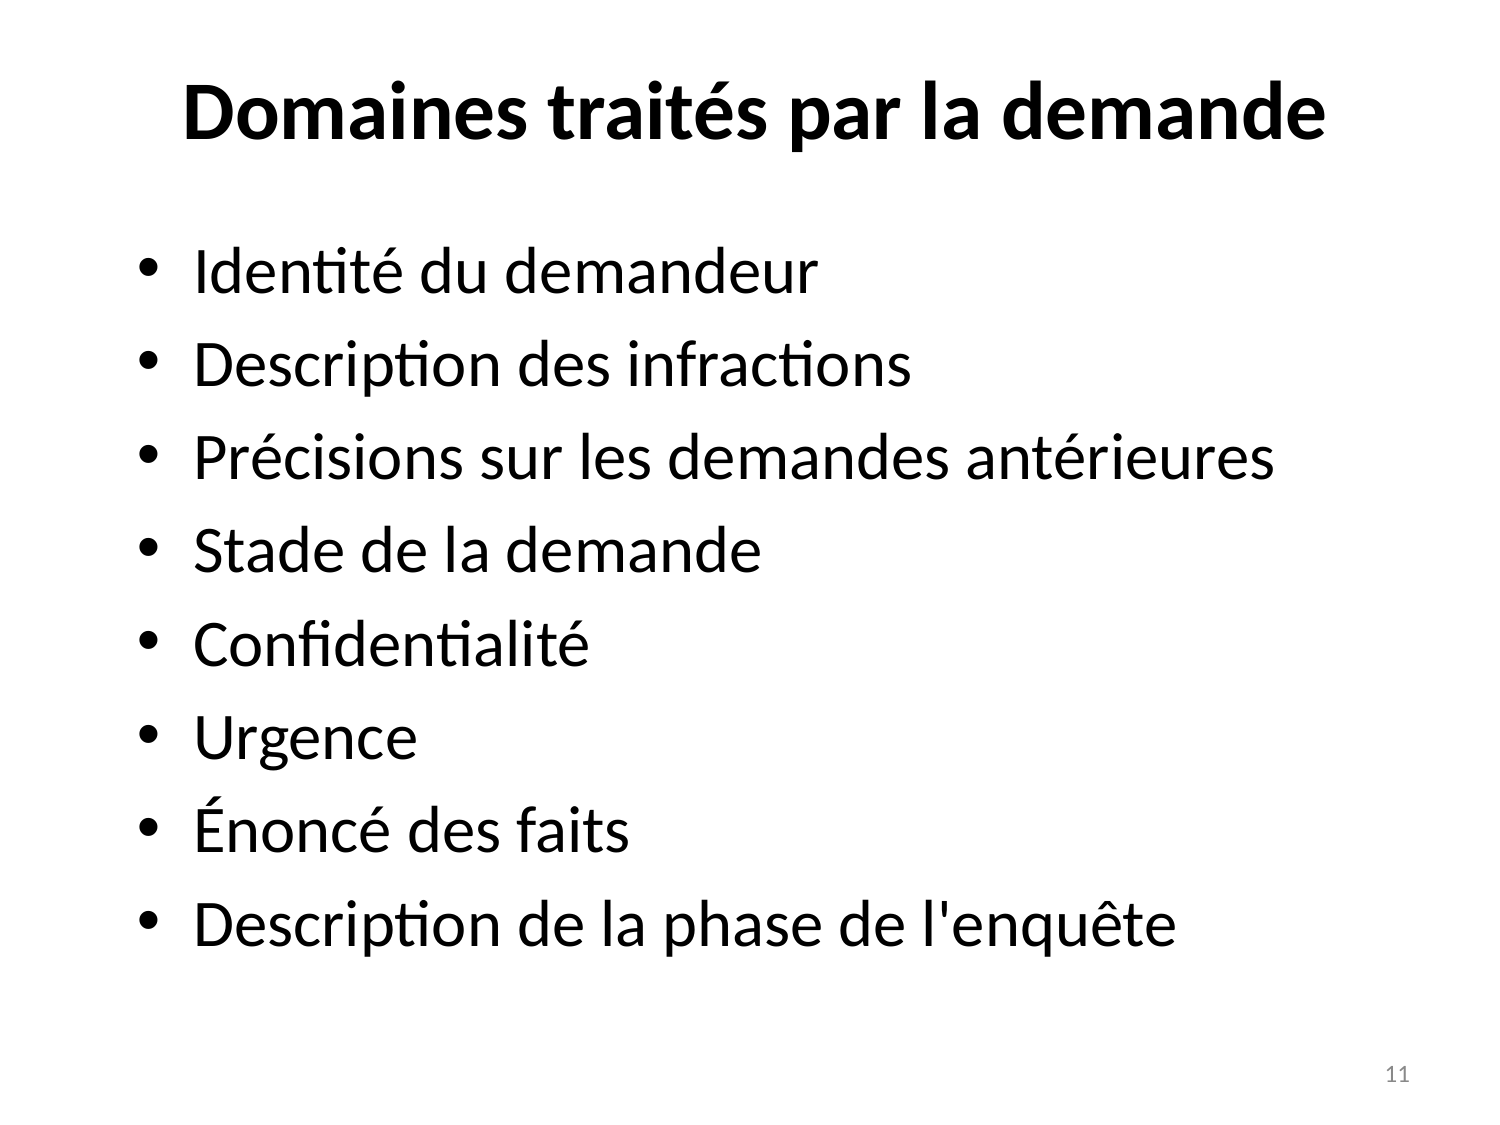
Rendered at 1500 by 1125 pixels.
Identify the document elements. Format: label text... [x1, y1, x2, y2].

text_box Identité du demandeur Description des infractions Précisions sur les demandes antérieures Stade de la demande Confidentialité Urgence Énoncé des faits Description de la phase de l'enquête [122, 218, 1394, 1043]
text_box Domaines traités par la demande [149, 37, 1353, 189]
slide_number 11 [1074, 1042, 1425, 1103]
